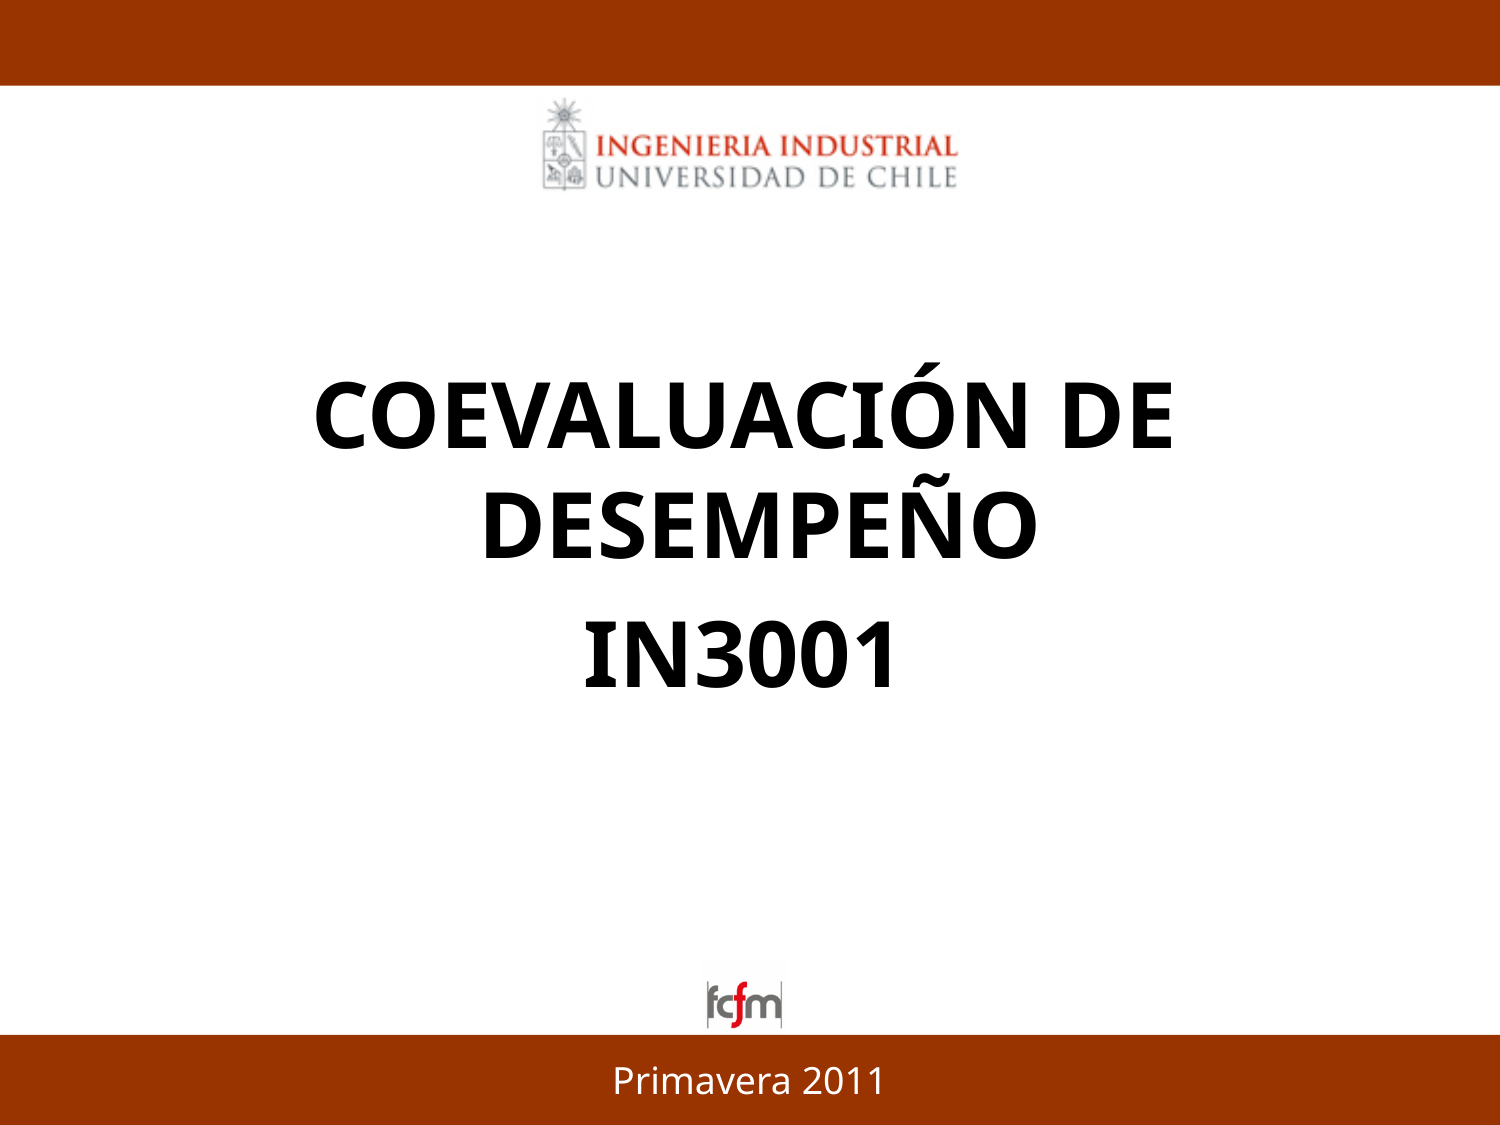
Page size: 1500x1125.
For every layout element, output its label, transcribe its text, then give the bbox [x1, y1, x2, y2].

picture [702, 959, 786, 1036]
text_box Primavera 2011 [0, 1034, 1500, 1125]
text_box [525, 89, 975, 197]
text_box COEVALUACIÓN DE DESEMPEÑO IN3001 [76, 349, 1412, 539]
text_box [0, 0, 1500, 86]
